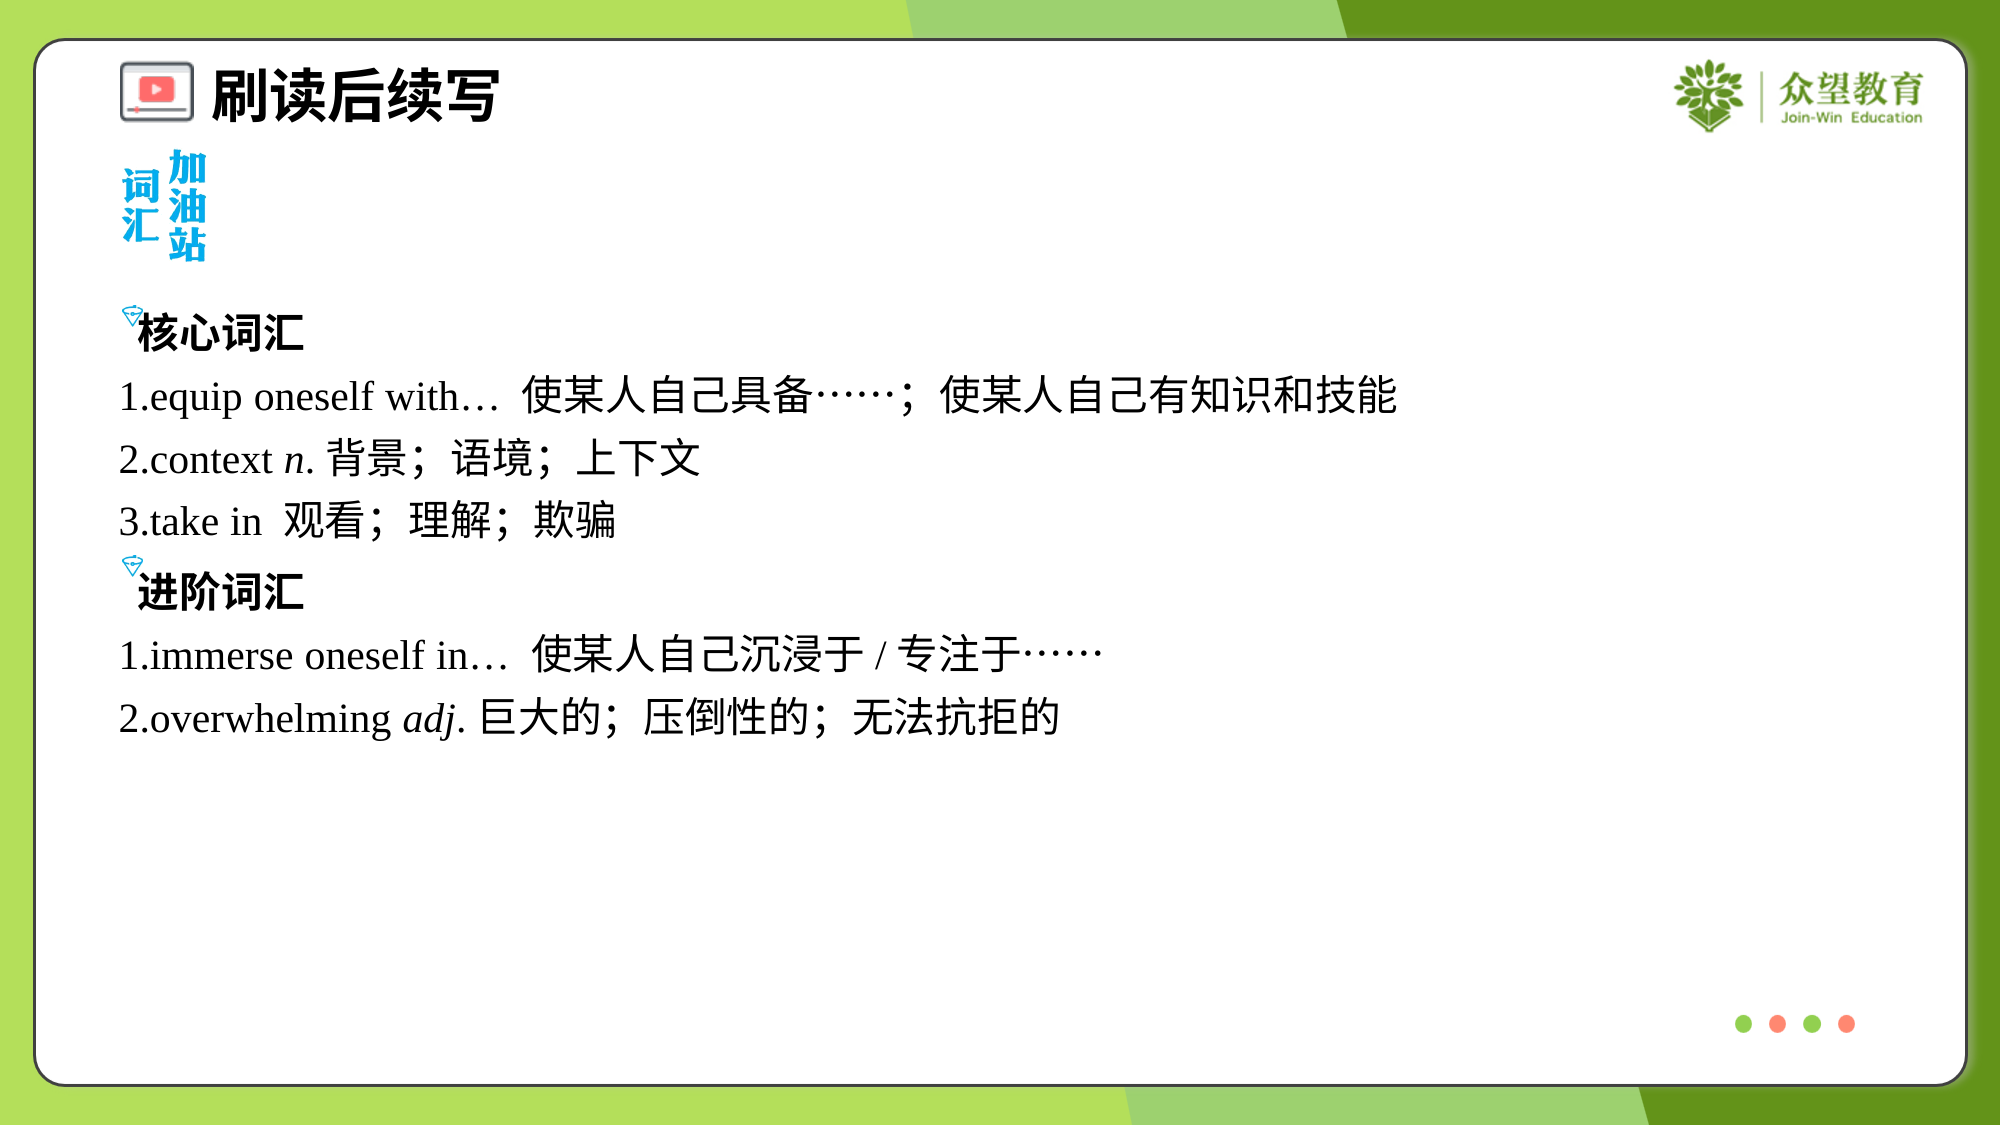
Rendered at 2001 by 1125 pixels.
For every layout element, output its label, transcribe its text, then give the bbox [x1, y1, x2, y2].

picture [0, 0, 2000, 1125]
text_box &1& 核心词汇 1.equip oneself with… 使某人自己具备……；使某人自己有知识和技能 2.context n.背景；语境；上下文 3.take in 观看；理解；欺骗 &2& 进阶词汇 1.immerse oneself in… 使某人自己沉浸于/专注于…… 2.overwhelming adj.巨大的；压倒性的；无法抗拒的 [118, 284, 1882, 717]
